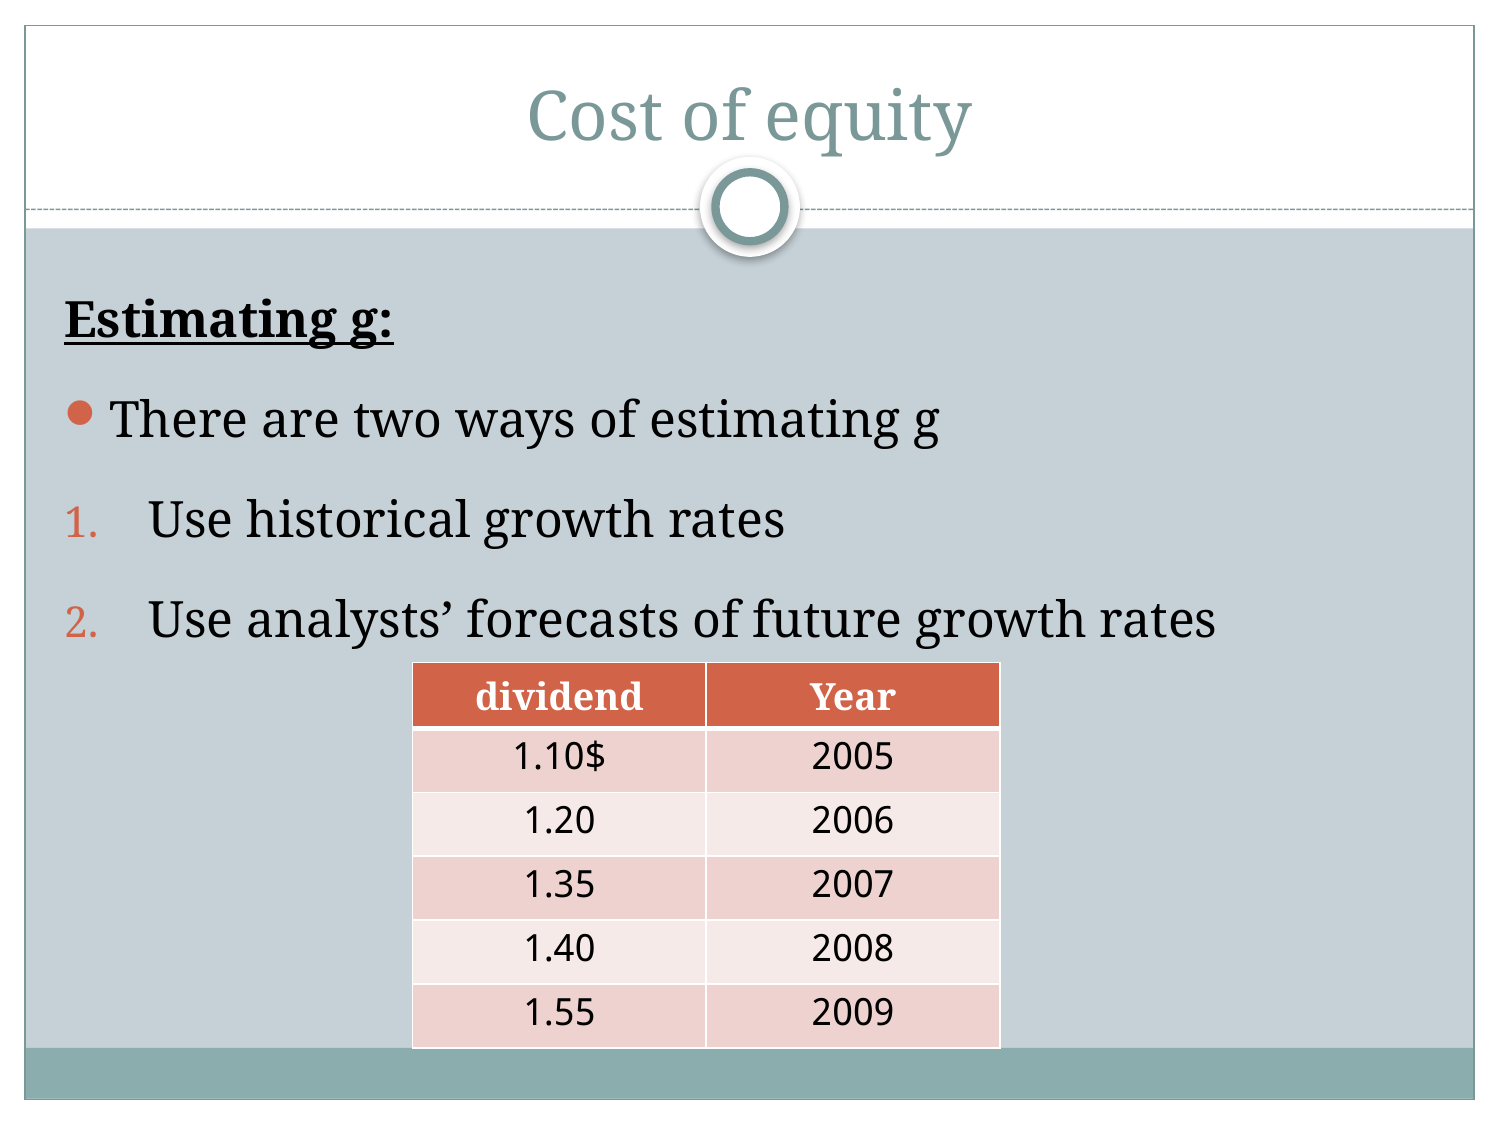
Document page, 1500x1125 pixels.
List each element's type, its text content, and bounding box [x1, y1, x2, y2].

table_cell 1.35 [413, 857, 705, 919]
table_header dividend [413, 663, 705, 726]
table_cell 1.10$ [413, 731, 705, 792]
table_cell 2008 [707, 921, 999, 983]
table_cell 2006 [707, 793, 999, 855]
table_cell 2007 [707, 857, 999, 919]
title Cost of equity [49, 37, 1450, 162]
table_cell 1.55 [413, 985, 705, 1047]
table_cell 2005 [707, 731, 999, 792]
list Estimating g: There are two ways of estimating g Use historical growth rates Use analysts’ forecasts of future growth rates [49, 250, 1445, 1001]
table_cell 1.40 [413, 921, 705, 983]
table_header Year [707, 663, 999, 726]
table_cell 2009 [707, 985, 999, 1047]
table_cell 1.20 [413, 793, 705, 855]
